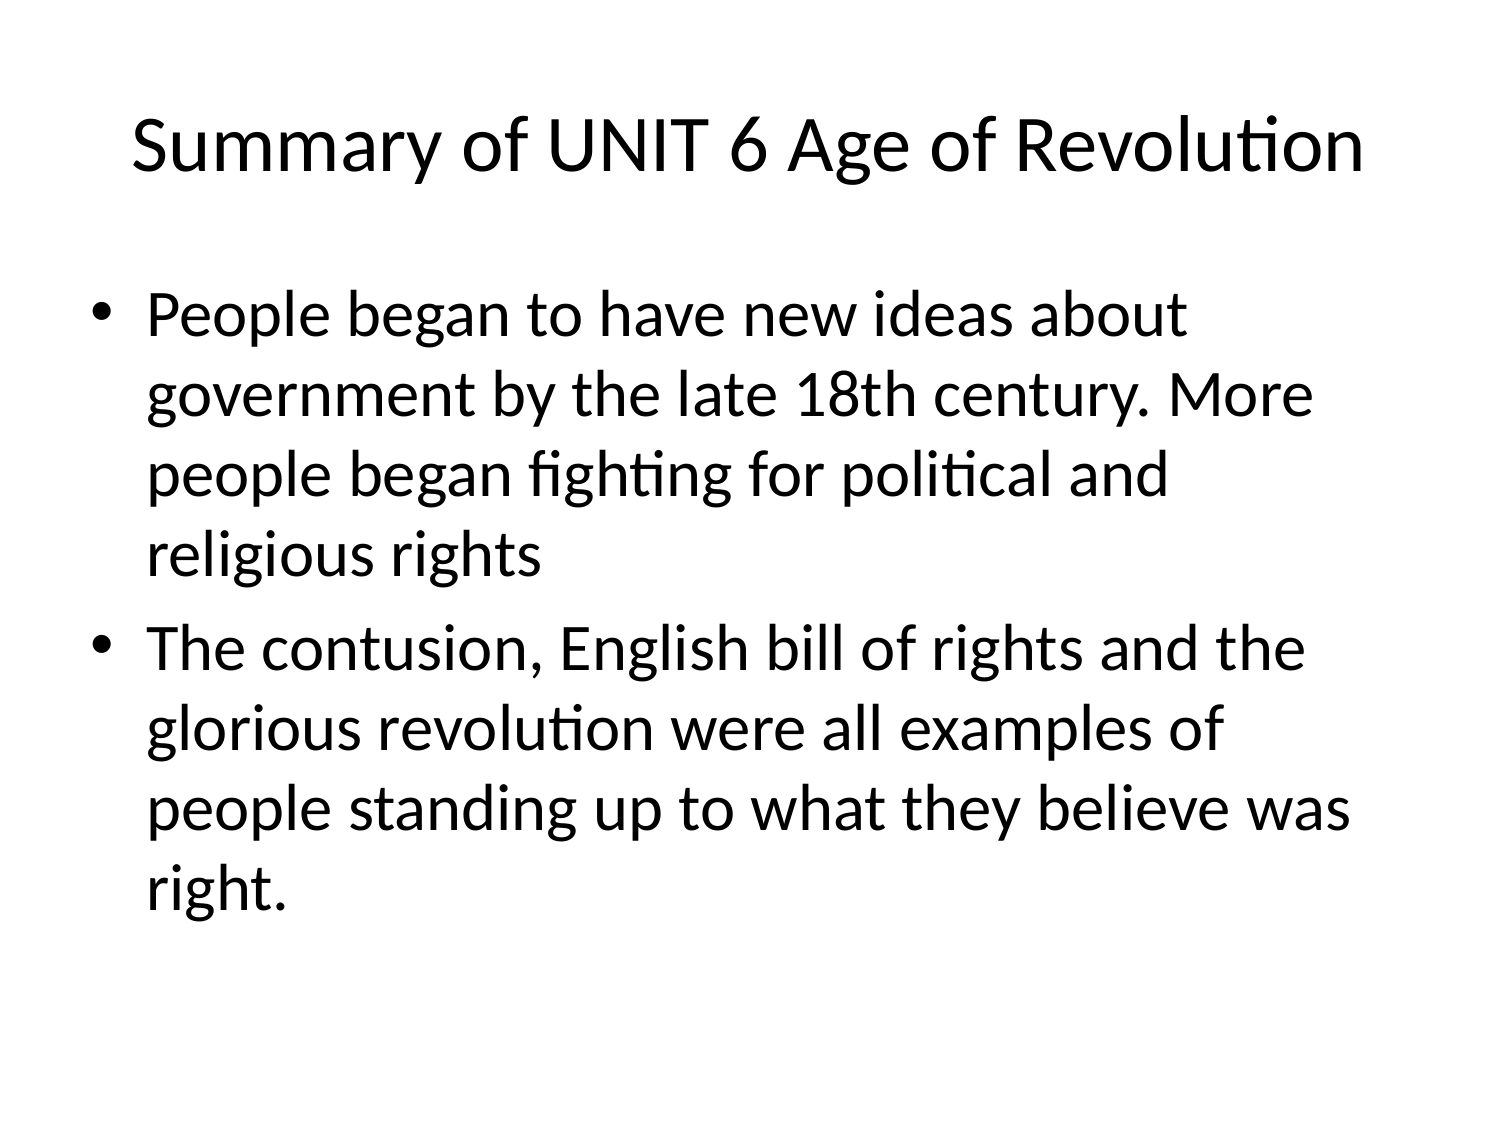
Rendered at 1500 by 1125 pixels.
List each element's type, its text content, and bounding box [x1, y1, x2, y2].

list People began to have new ideas about government by the late 18th century. More people began fighting for political and religious rights The contusion, English bill of rights and the glorious revolution were all examples of people standing up to what they believe was right. [75, 262, 1425, 1005]
title Summary of UNIT 6 Age of Revolution [75, 45, 1425, 233]
